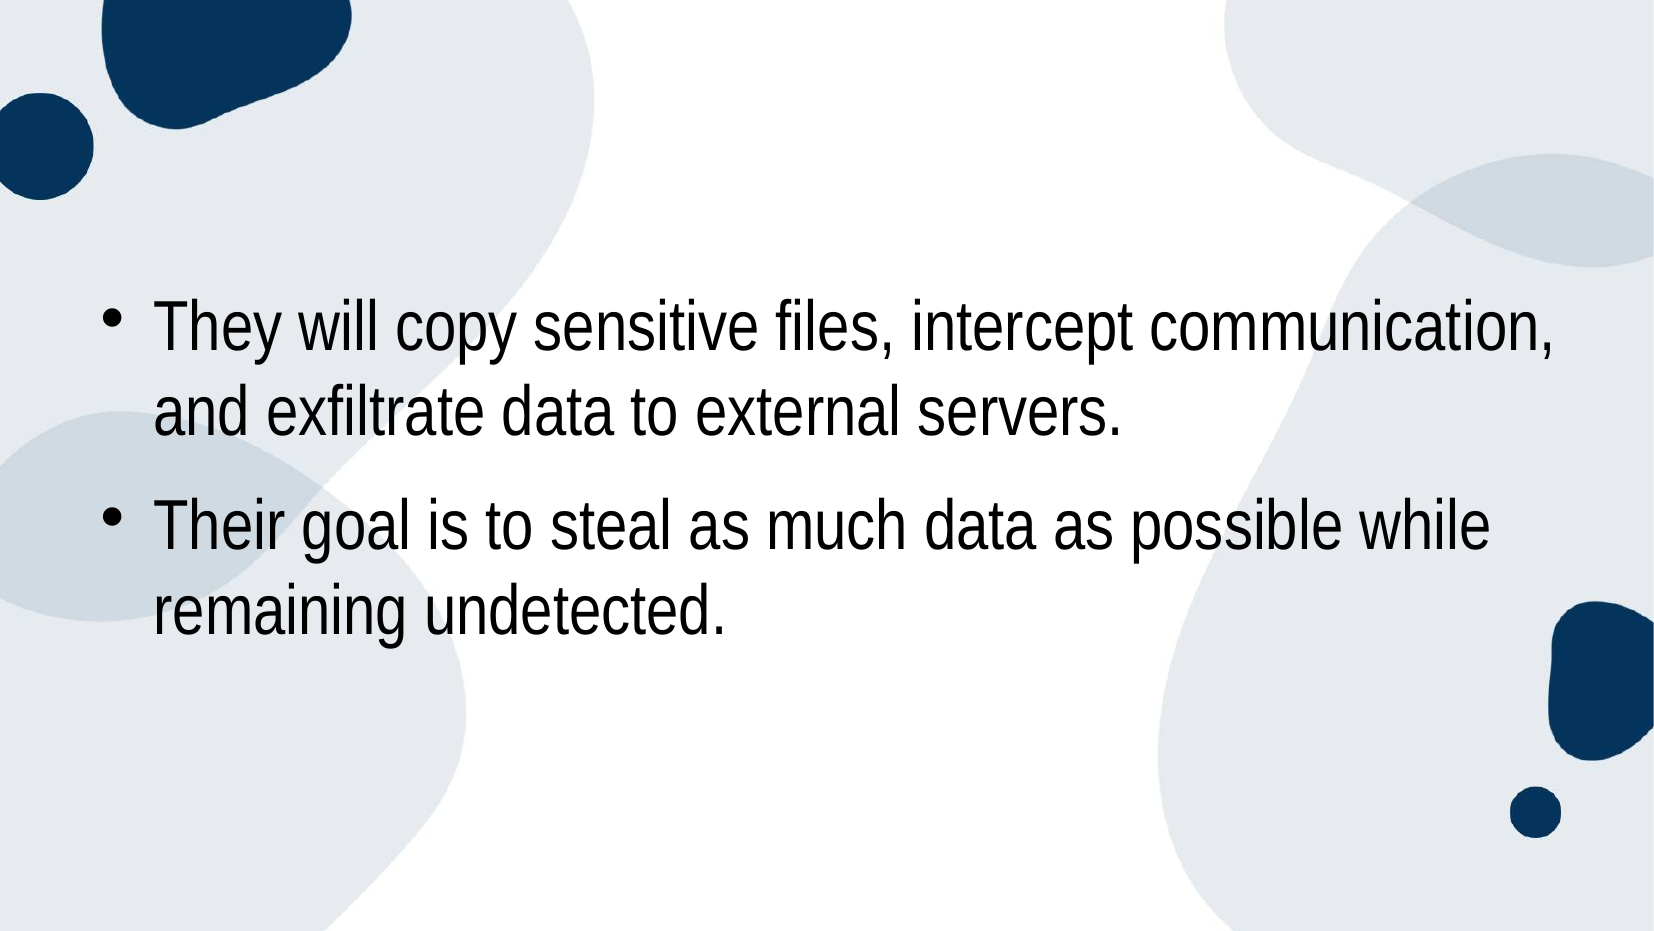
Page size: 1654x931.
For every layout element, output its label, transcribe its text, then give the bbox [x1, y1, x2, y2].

list They will copy sensitive files, intercept communication, and exfiltrate data to external servers. Their goal is to steal as much data as possible while remaining undetected. [82, 279, 1571, 651]
picture [0, 0, 1654, 931]
